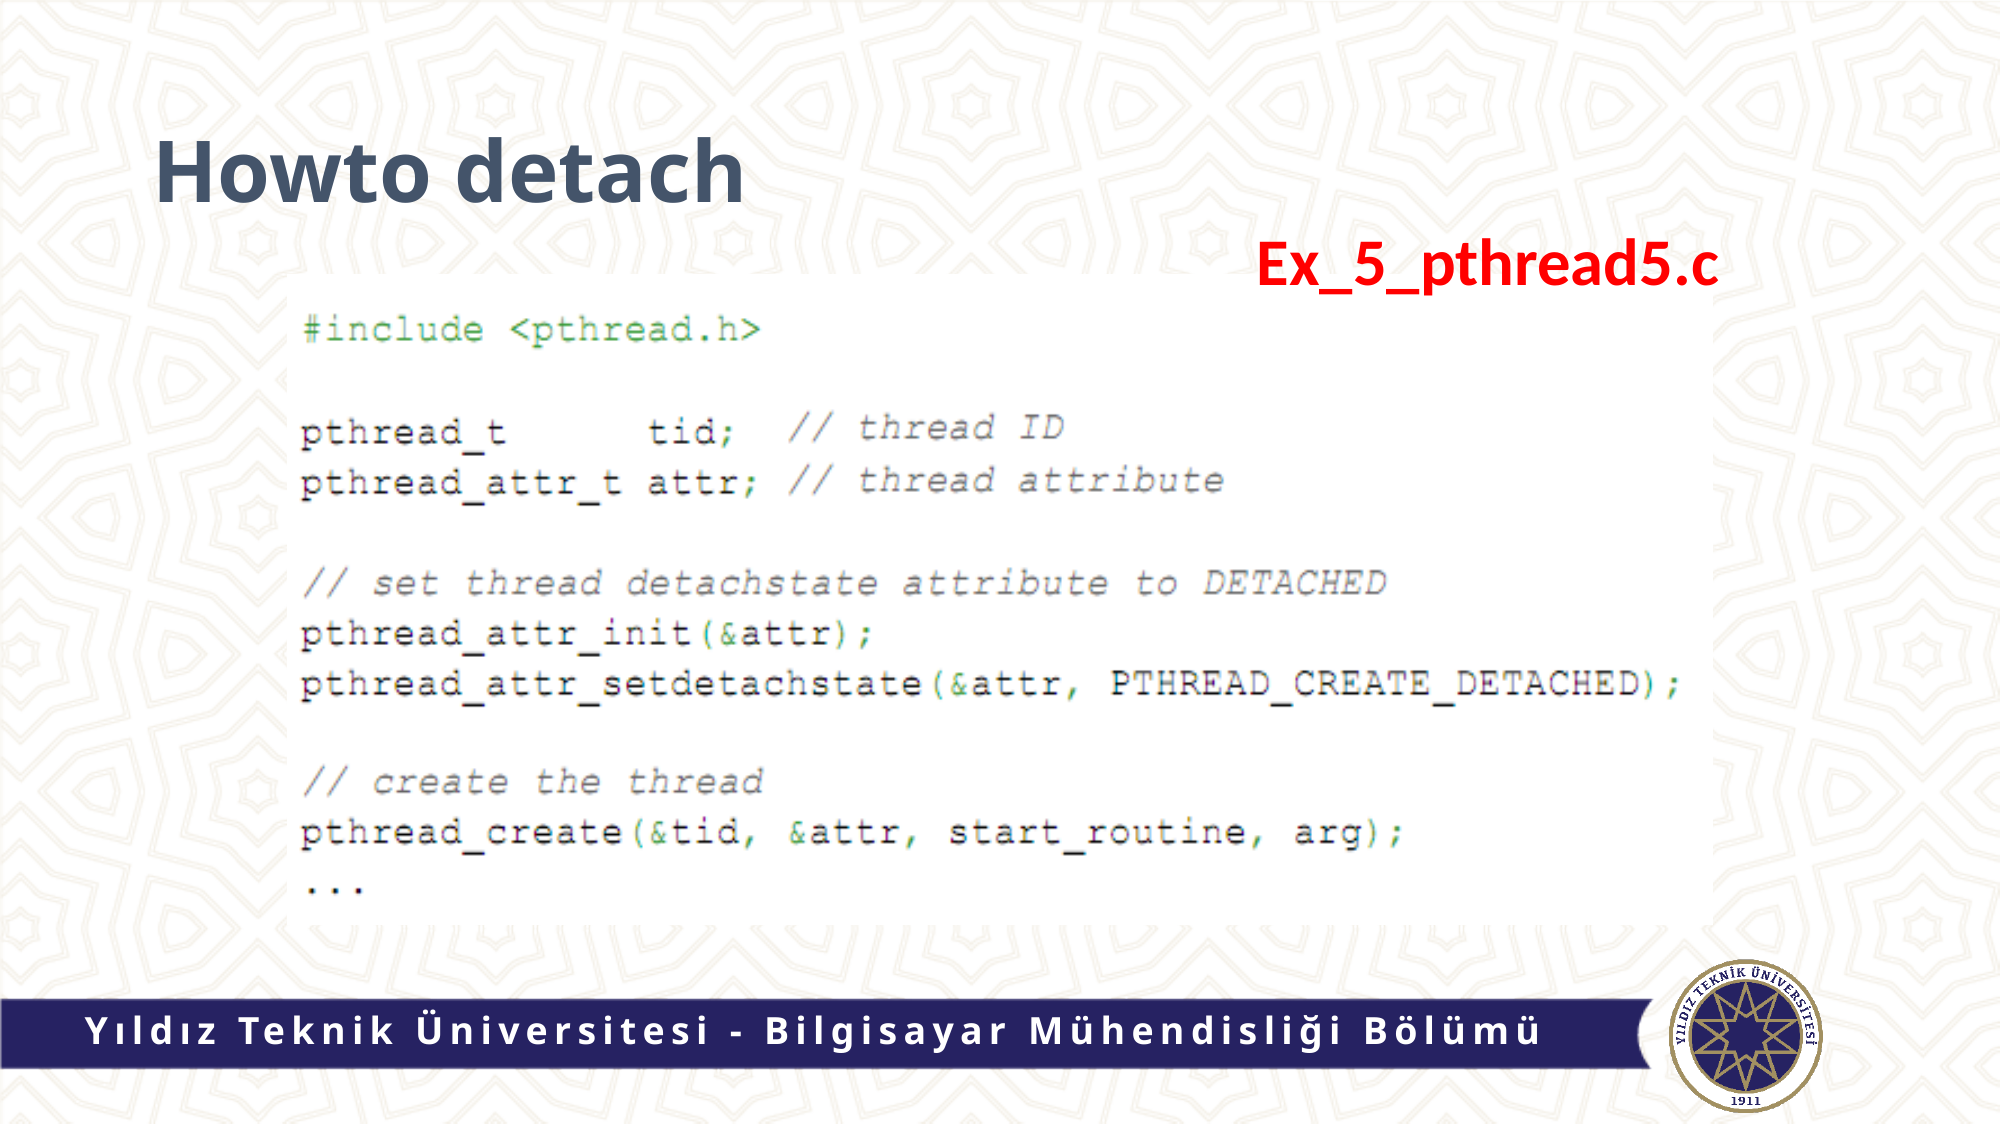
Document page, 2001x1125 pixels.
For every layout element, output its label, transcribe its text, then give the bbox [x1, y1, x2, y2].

footer Yıldız Teknik Üniversitesi - Bilgisayar Mühendisliği Bölümü [0, 997, 1628, 1069]
text_box Ex_5_pthread5.c [1241, 210, 1771, 318]
title Howto detach [137, 59, 1863, 278]
picture [0, 0, 2000, 1125]
